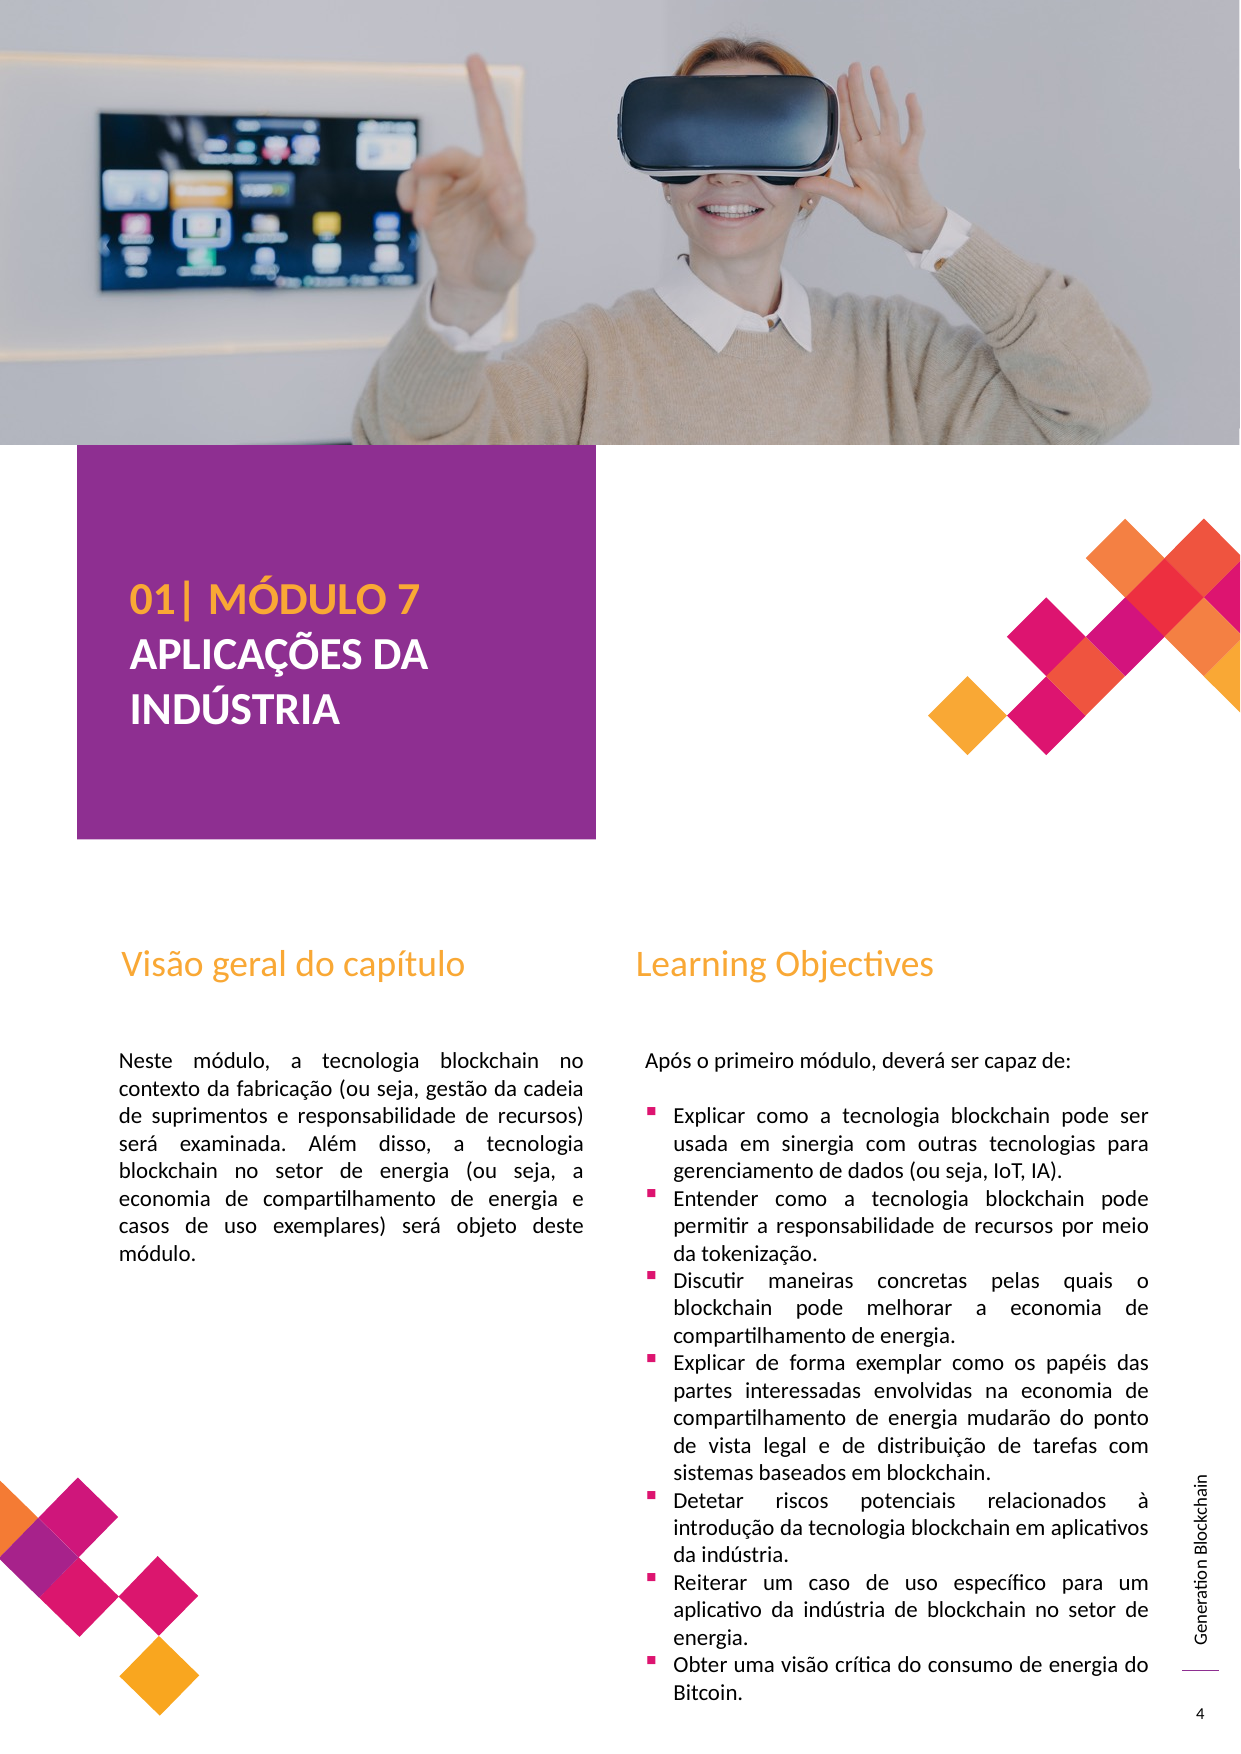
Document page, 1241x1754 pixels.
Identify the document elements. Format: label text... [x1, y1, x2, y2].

list Após o primeiro módulo, deverá ser capaz de: Explicar como a tecnologia blockchain pode ser usada em sinergia com outras tecnologias para gerenciamento de dados (ou seja, IoT, IA). Entender como a tecnologia blockchain pode permitir a responsabilidade de recursos por meio da tokenização. Discutir maneiras concretas pelas quais o blockchain pode melhorar a economia de compartilhamento de energia. Explicar de forma exemplar como os papéis das partes interessadas envolvidas na economia de compartilhamento de energia mudarão do ponto de vista legal e de distribuição de tarefas com sistemas baseados em blockchain. Detetar riscos potenciais relacionados à introdução da tecnologia blockchain em aplicativos da indústria. Reiterar um caso de uso específico para um aplicativo da indústria de blockchain no setor de energia. Obter uma visão crítica do consumo de energia do Bitcoin. [630, 1038, 1165, 1614]
text_box Visão geral do capítulo [106, 931, 602, 1002]
picture [0, 0, 1241, 445]
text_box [939, 518, 1241, 756]
text_box Learning Objectives [621, 931, 1117, 1002]
slide_number 154 [1169, 1674, 1231, 1751]
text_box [0, 1489, 199, 1704]
list Neste módulo, a tecnologia blockchain no contexto da fabricação (ou seja, gestão da cadeia de suprimentos e responsabilidade de recursos) será examinada. Além disso, a tecnologia blockchain no setor de energia (ou seja, a economia de compartilhamento de energia e casos de uso exemplares) será objeto deste módulo. [104, 1038, 600, 1285]
list 01| MÓDULO 7 APLICAÇÕES DA INDÚSTRIA [114, 561, 590, 849]
